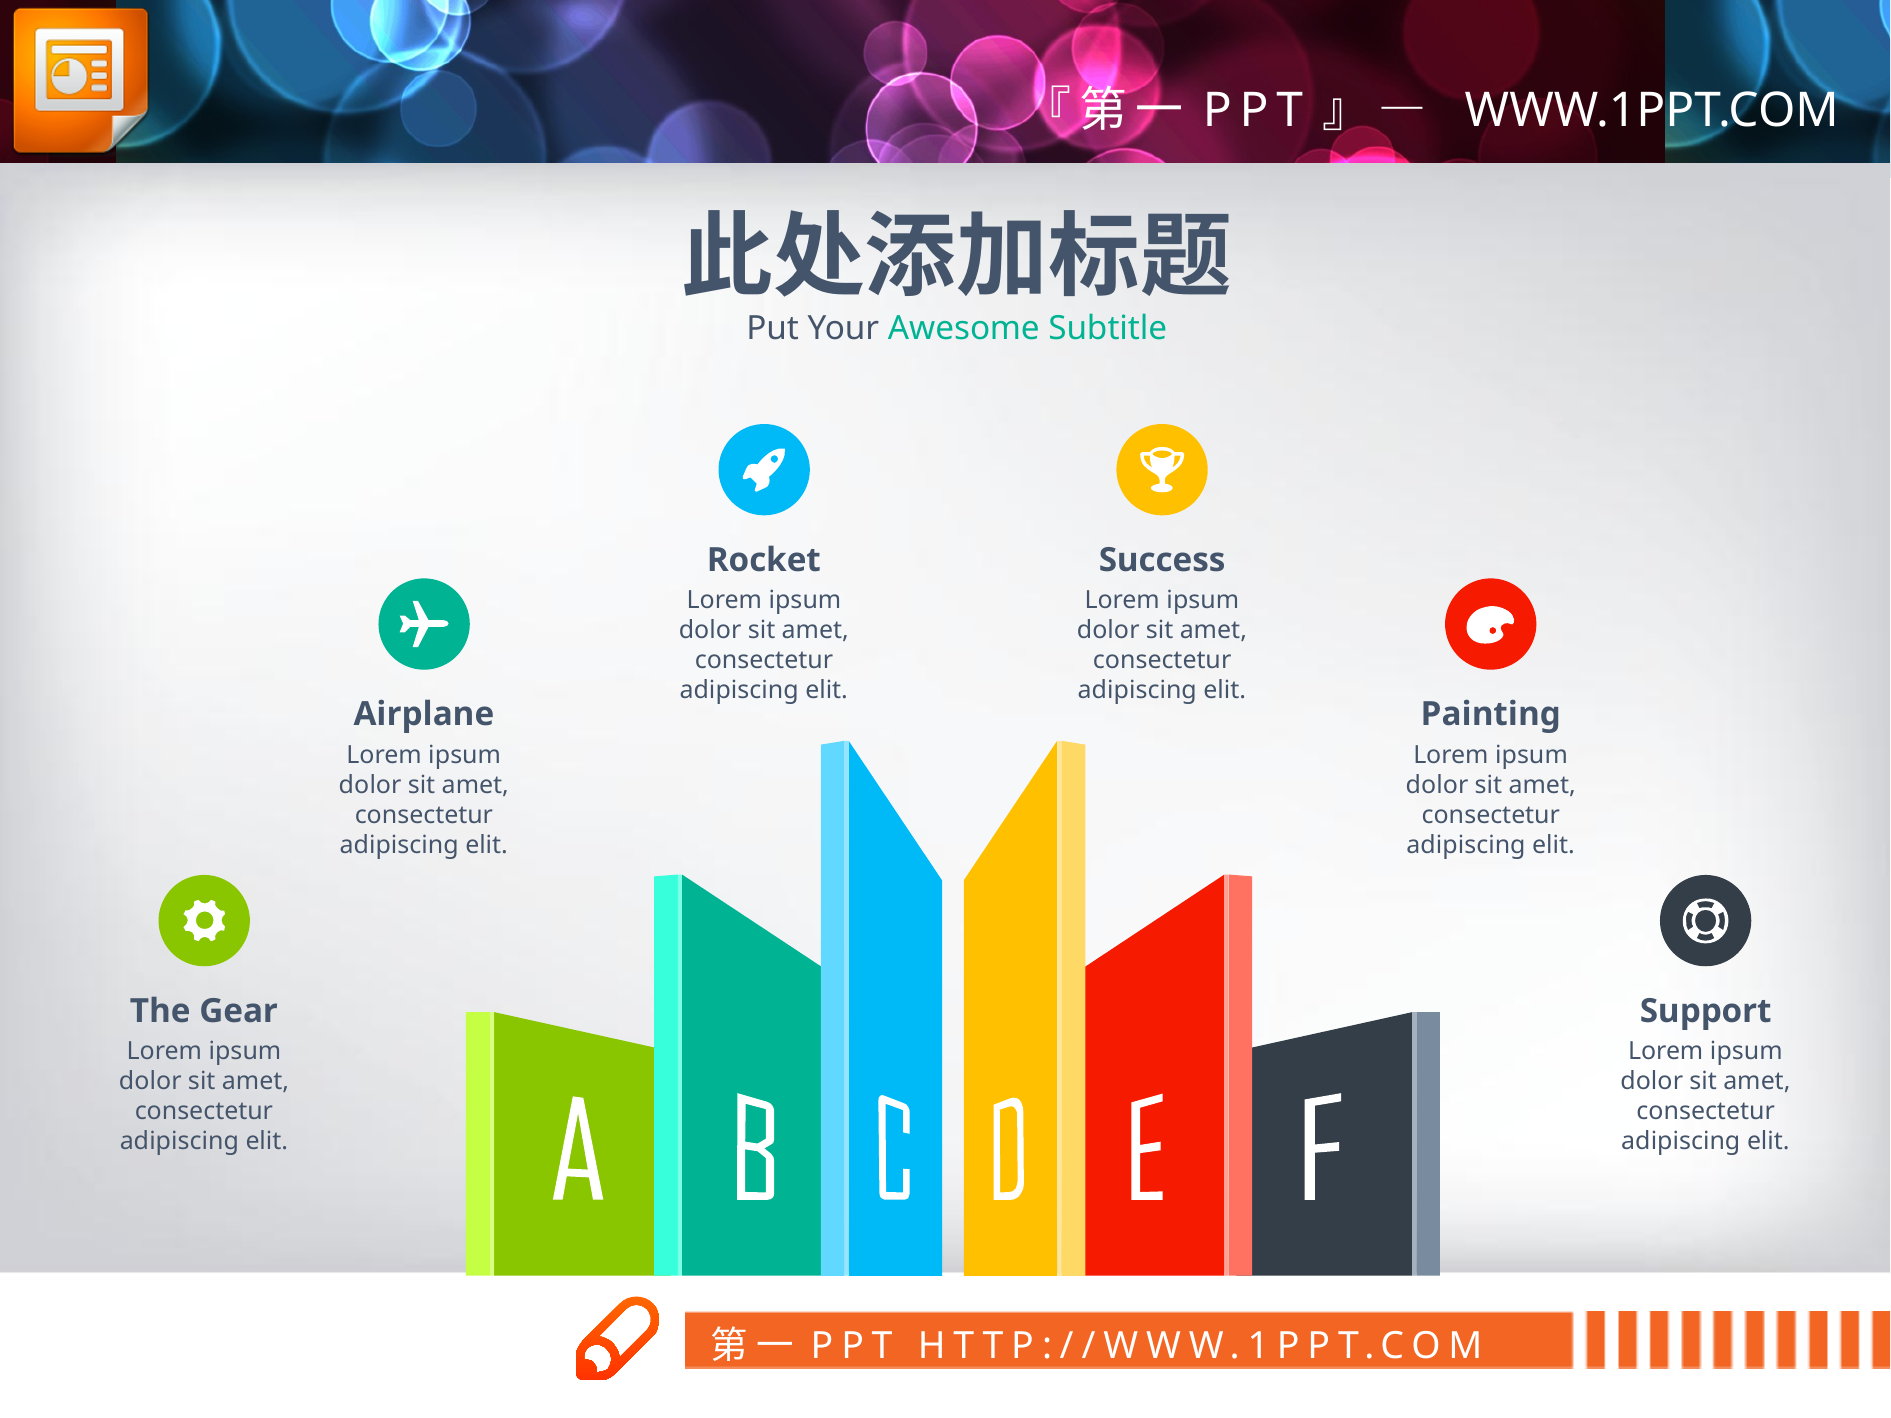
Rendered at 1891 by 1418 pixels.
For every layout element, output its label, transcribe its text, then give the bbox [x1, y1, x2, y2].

text_box 此处添加标题 [94, 189, 1820, 298]
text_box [1257, 1011, 1441, 1276]
text_box [378, 578, 470, 670]
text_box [820, 740, 943, 1276]
text_box [742, 448, 785, 492]
picture [685, 1311, 1891, 1369]
text_box [399, 600, 449, 648]
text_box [1090, 874, 1253, 1276]
text_box [158, 874, 250, 967]
text_box [183, 900, 226, 942]
text_box Lorem ipsum dolor sit amet, consectetur adipiscing elit. [654, 583, 874, 704]
text_box Support [1639, 988, 1772, 1029]
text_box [465, 1011, 648, 1276]
text_box [1466, 606, 1515, 644]
text_box Lorem ipsum dolor sit amet, consectetur adipiscing elit. [94, 1034, 314, 1155]
text_box Lorem ipsum dolor sit amet, consectetur adipiscing elit. [314, 738, 534, 859]
text_box Put Your Awesome Subtitle [94, 298, 1820, 354]
text_box Lorem ipsum dolor sit amet, consectetur adipiscing elit. [1595, 1034, 1816, 1155]
text_box Rocket [706, 537, 822, 578]
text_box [963, 740, 1086, 1276]
text_box The Gear [130, 988, 279, 1029]
text_box [1659, 874, 1752, 967]
text_box Lorem ipsum dolor sit amet, consectetur adipiscing elit. [1381, 738, 1601, 859]
text_box Lorem ipsum dolor sit amet, consectetur adipiscing elit. [1052, 583, 1272, 704]
picture [0, 0, 1891, 1275]
text_box [1116, 424, 1208, 516]
text_box [718, 424, 810, 516]
text_box Airplane [353, 692, 495, 733]
text_box [1445, 578, 1537, 670]
text_box Painting [1420, 692, 1562, 733]
text_box [1682, 898, 1729, 944]
text_box Success [1098, 537, 1226, 578]
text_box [653, 874, 815, 1276]
text_box [1140, 446, 1185, 493]
